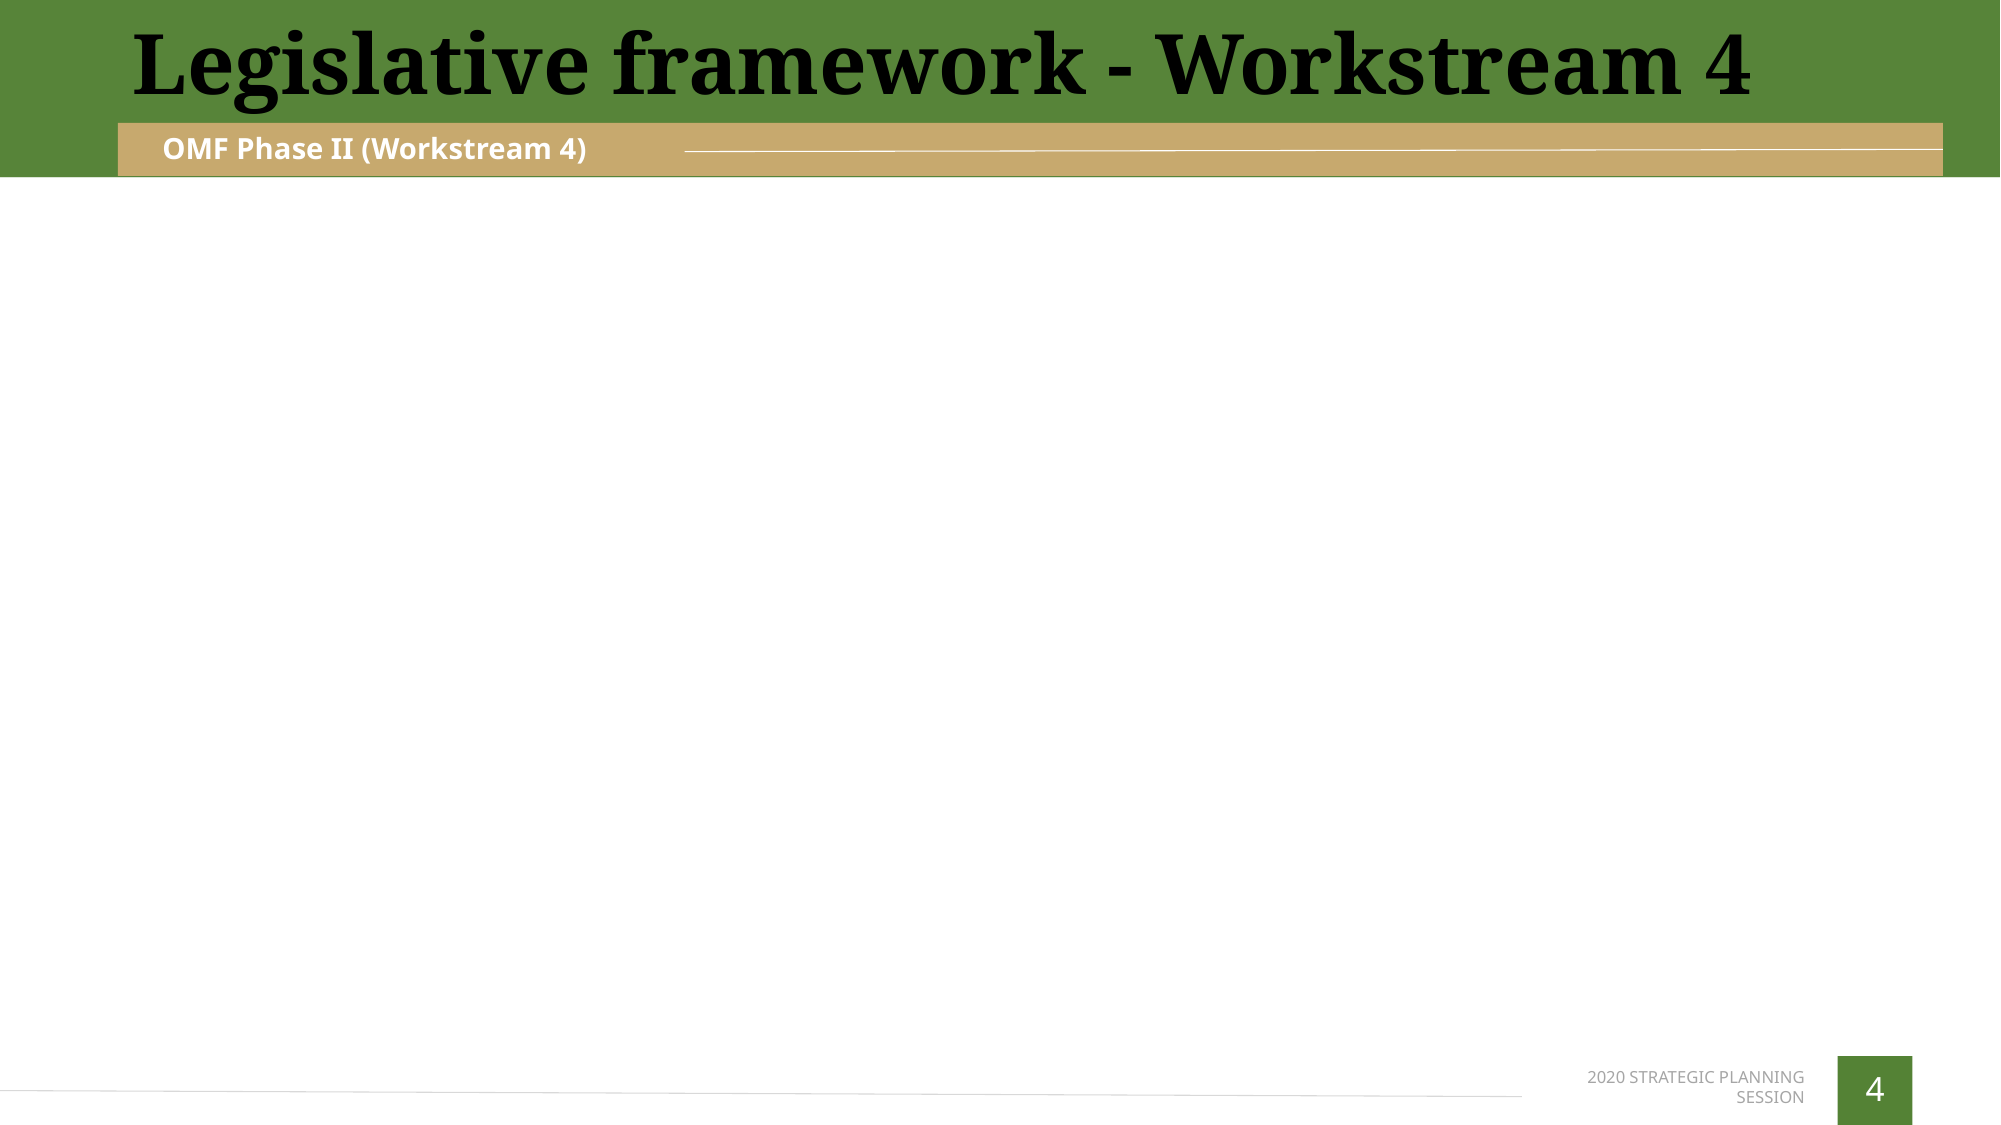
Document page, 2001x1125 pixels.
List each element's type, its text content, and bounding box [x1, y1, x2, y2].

text_box Legislative framework - Workstream 4 [117, 0, 2000, 135]
text_box OMF Phase II (Workstream 4) [162, 135, 685, 166]
text_box [117, 135, 1943, 176]
text_box [0, 0, 2000, 178]
